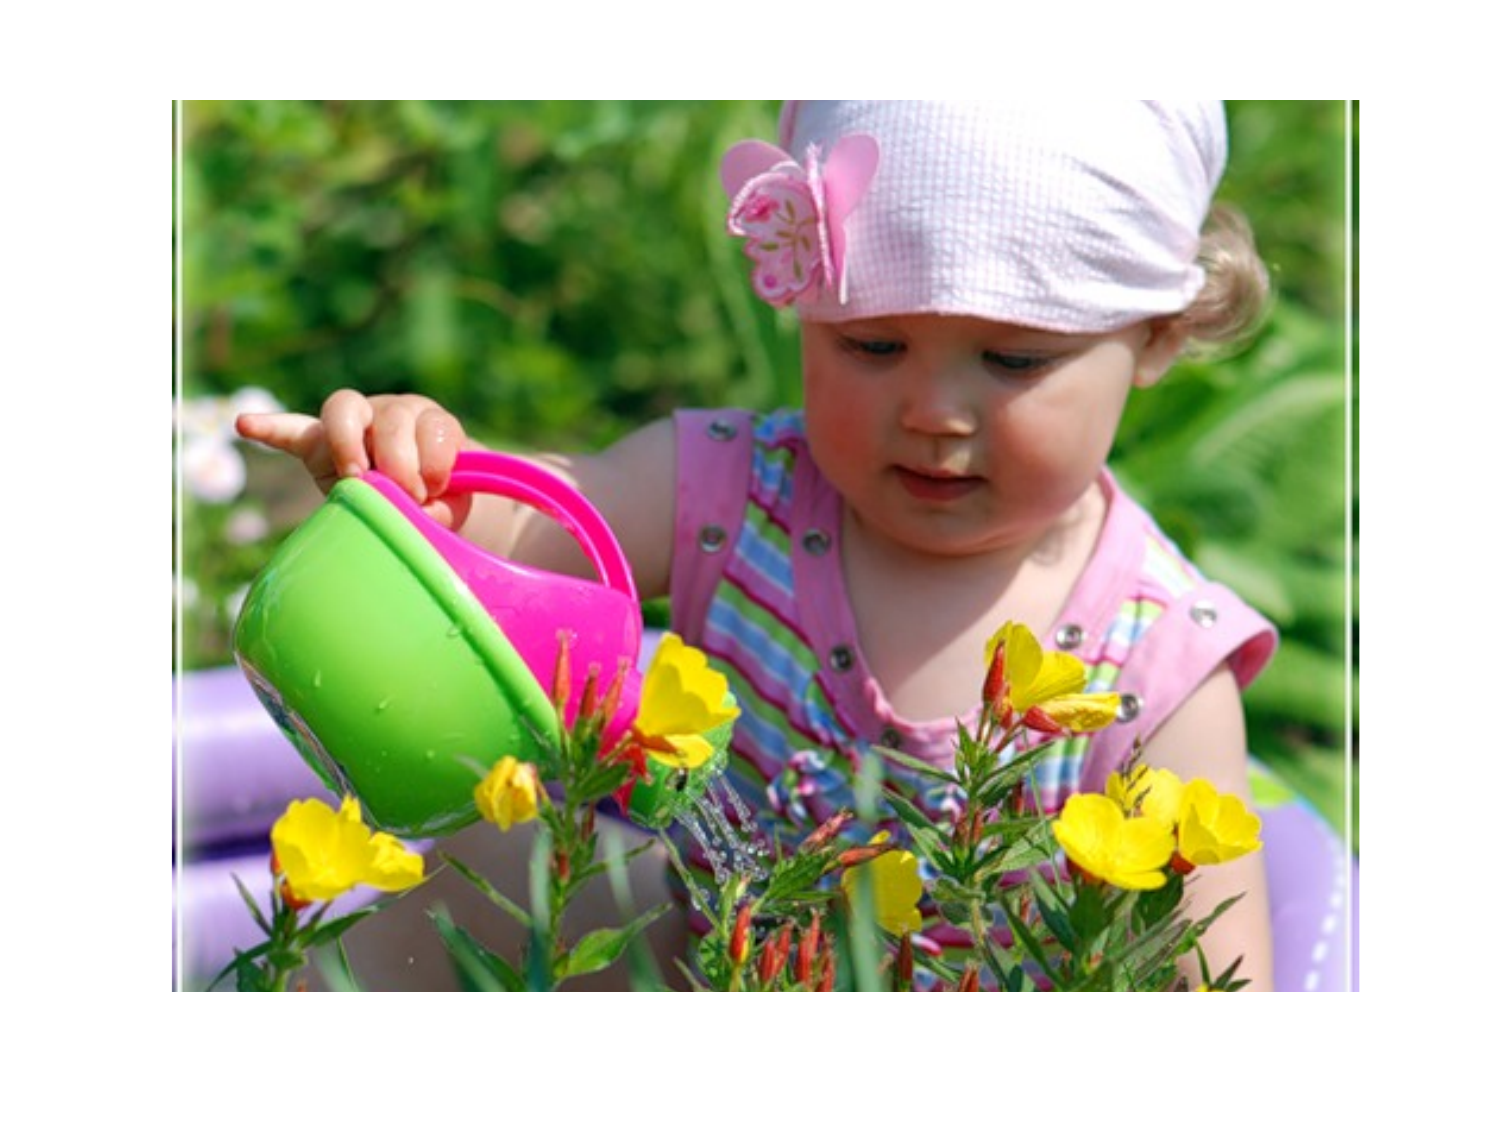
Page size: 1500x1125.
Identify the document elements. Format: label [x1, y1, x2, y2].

picture [171, 100, 1360, 992]
